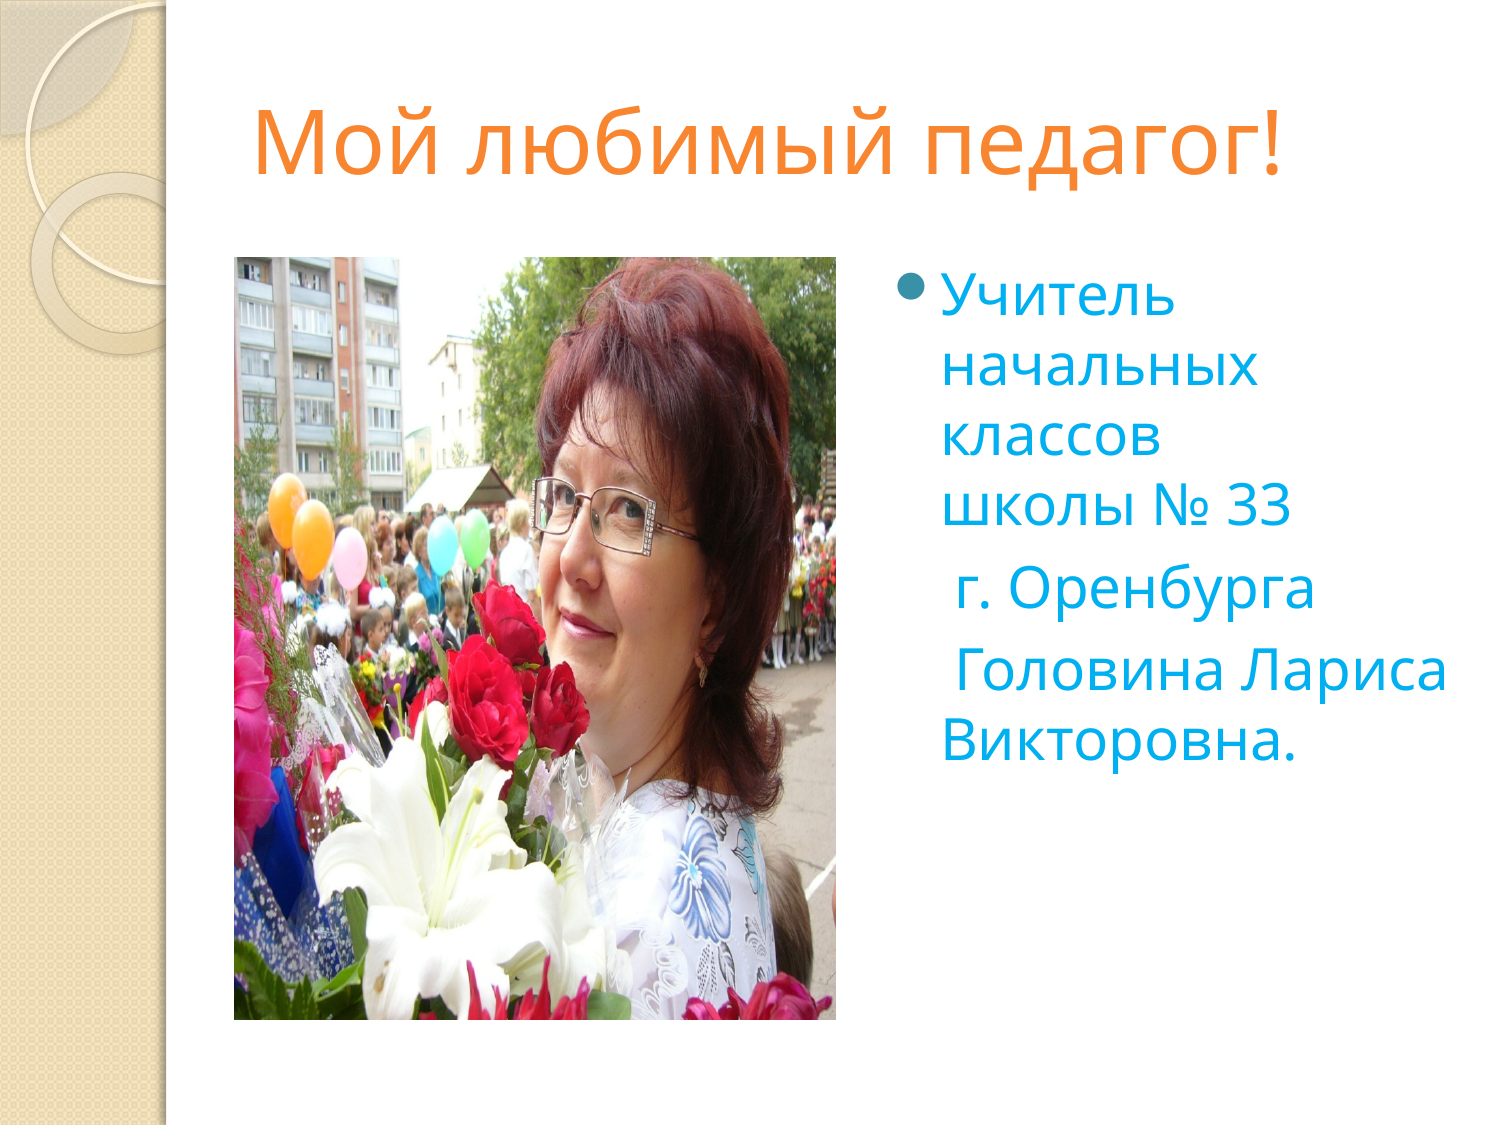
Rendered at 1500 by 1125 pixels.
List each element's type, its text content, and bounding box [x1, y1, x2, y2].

title Мой любимый педагог! [235, 45, 1466, 233]
list Учитель начальных классов школы № 33 г. Оренбурга Головина Лариса Викторовна. [865, 249, 1466, 1015]
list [234, 257, 836, 1020]
